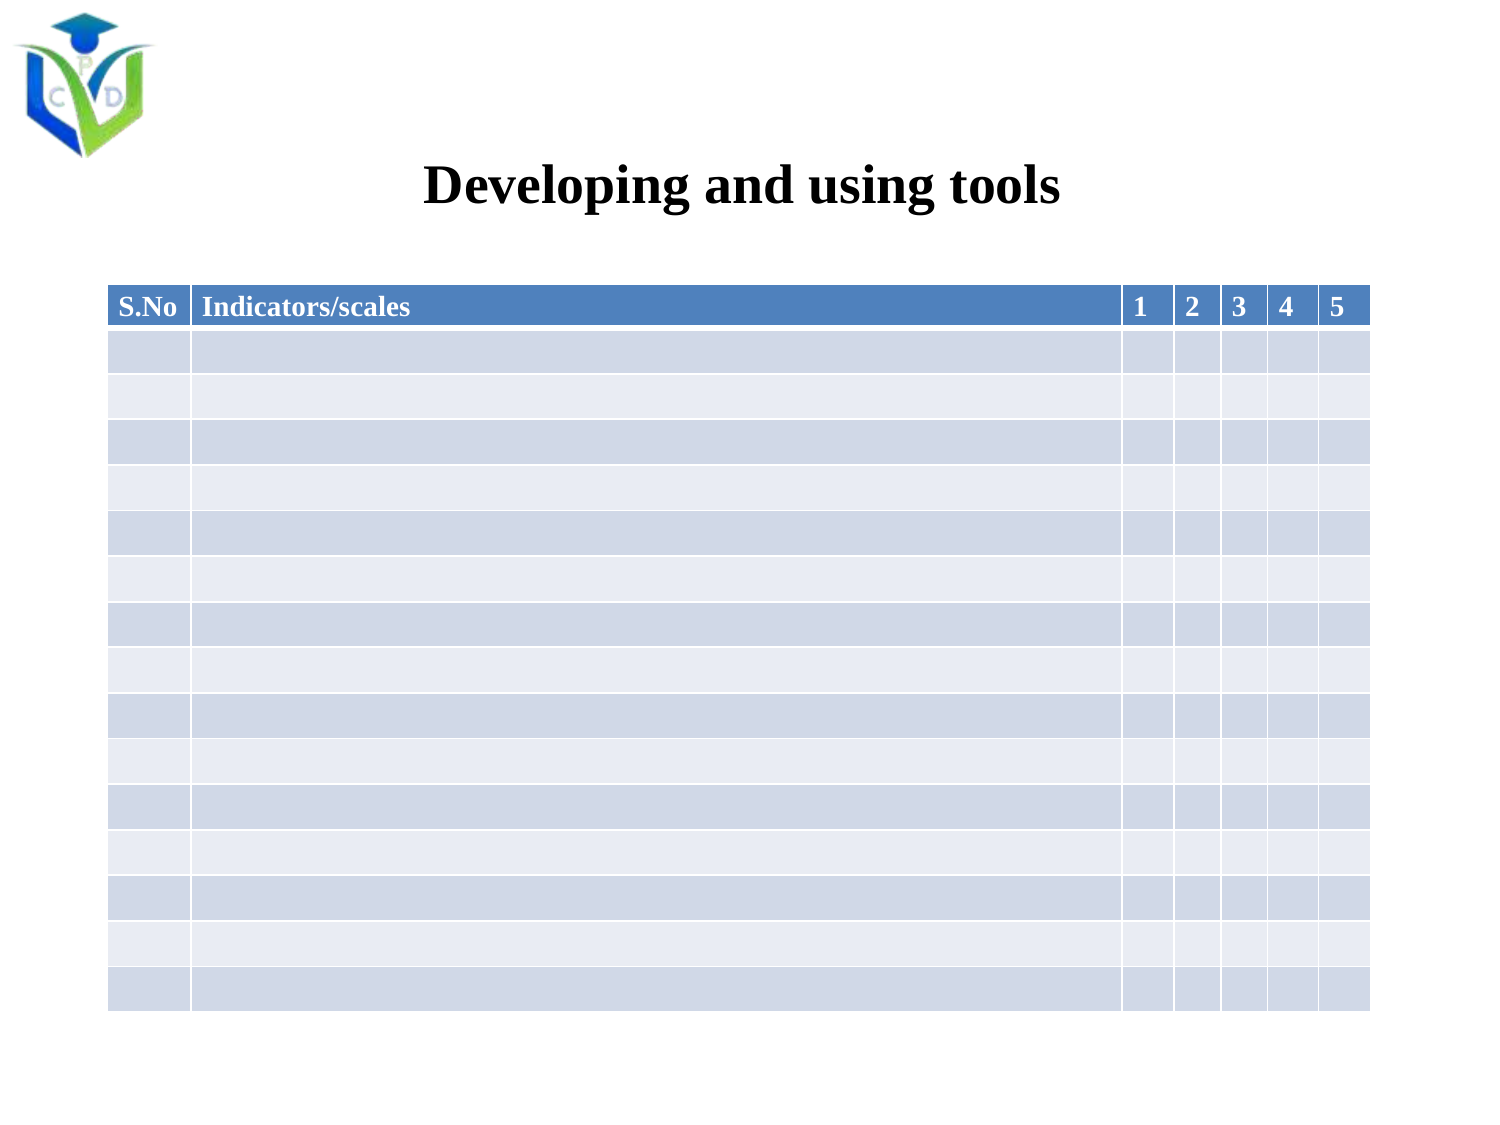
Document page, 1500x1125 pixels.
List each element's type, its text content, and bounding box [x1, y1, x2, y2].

table_cell [1123, 739, 1173, 783]
table_cell [1123, 831, 1173, 874]
table_cell [1123, 922, 1173, 966]
table_cell [1268, 557, 1318, 601]
table_cell [1175, 331, 1220, 373]
table_cell [1123, 603, 1173, 646]
table_cell [1222, 831, 1267, 874]
table_cell [108, 603, 190, 646]
table_cell [108, 831, 190, 874]
table_cell [1123, 511, 1173, 555]
table_cell [1123, 785, 1173, 829]
table_cell [1268, 511, 1318, 555]
table_cell [192, 694, 1121, 738]
table_cell [1319, 739, 1370, 783]
table_header S.No [108, 285, 190, 325]
table_cell [1222, 466, 1267, 510]
table_cell [192, 603, 1121, 646]
table_cell [1175, 603, 1220, 646]
table_cell [1319, 876, 1370, 920]
table_cell [1123, 648, 1173, 692]
table_cell [1222, 876, 1267, 920]
table_cell [1175, 375, 1220, 418]
table_cell [1175, 922, 1220, 966]
table_cell [1222, 967, 1267, 1011]
picture [12, 12, 159, 158]
table_cell [1175, 831, 1220, 874]
table_header 1 [1123, 285, 1173, 325]
table_header 2 [1175, 285, 1220, 325]
table_cell [108, 375, 190, 418]
table_cell [1123, 967, 1173, 1011]
table_cell [1123, 876, 1173, 920]
table_header 4 [1268, 285, 1318, 325]
table_cell [108, 466, 190, 510]
table_cell [1222, 739, 1267, 783]
table_cell [108, 420, 190, 464]
table_cell [1268, 831, 1318, 874]
table_cell [108, 876, 190, 920]
table_cell [1175, 466, 1220, 510]
table_cell [1175, 511, 1220, 555]
table_cell [192, 466, 1121, 510]
table_cell [108, 739, 190, 783]
table_cell [1319, 375, 1370, 418]
table_cell [1222, 331, 1267, 373]
table_cell [1175, 694, 1220, 738]
table_cell [1123, 466, 1173, 510]
table_cell [1222, 694, 1267, 738]
table_cell [1268, 331, 1318, 373]
table_cell [192, 420, 1121, 464]
table_header 5 [1319, 285, 1370, 325]
table_cell [1222, 648, 1267, 692]
table_cell [1319, 557, 1370, 601]
table_cell [192, 785, 1121, 829]
table_cell [1268, 922, 1318, 966]
table_cell [1175, 739, 1220, 783]
table_cell [1319, 831, 1370, 874]
table_cell [1123, 557, 1173, 601]
title Developing and using tools [140, 139, 1360, 222]
table_cell [1319, 466, 1370, 510]
table_cell [192, 876, 1121, 920]
table_cell [1222, 603, 1267, 646]
table_cell [1175, 648, 1220, 692]
table_cell [1175, 420, 1220, 464]
table_cell [108, 331, 190, 373]
table_cell [1123, 331, 1173, 373]
table_cell [1319, 331, 1370, 373]
table_cell [108, 967, 190, 1011]
table_cell [1319, 785, 1370, 829]
table_cell [1175, 967, 1220, 1011]
table_cell [1268, 739, 1318, 783]
table_cell [1175, 557, 1220, 601]
table_cell [1123, 375, 1173, 418]
table_cell [1268, 648, 1318, 692]
table_cell [1268, 466, 1318, 510]
table_cell [192, 739, 1121, 783]
table_cell [192, 331, 1121, 373]
table_header Indicators/scales [192, 285, 1121, 325]
table_cell [1319, 694, 1370, 738]
table_cell [1319, 511, 1370, 555]
table_cell [1319, 967, 1370, 1011]
table_cell [108, 922, 190, 966]
table_cell [1222, 511, 1267, 555]
table_cell [1175, 876, 1220, 920]
table_cell [108, 648, 190, 692]
table_cell [108, 511, 190, 555]
table_cell [192, 511, 1121, 555]
table_cell [1268, 694, 1318, 738]
table_cell [1222, 785, 1267, 829]
table_cell [192, 375, 1121, 418]
table_cell [108, 785, 190, 829]
table_header 3 [1222, 285, 1267, 325]
table_cell [192, 648, 1121, 692]
table_cell [1268, 876, 1318, 920]
table_cell [1222, 420, 1267, 464]
table_cell [1268, 967, 1318, 1011]
table_cell [192, 922, 1121, 966]
table_cell [1268, 785, 1318, 829]
table_cell [108, 694, 190, 738]
table_cell [1268, 603, 1318, 646]
table_cell [192, 557, 1121, 601]
table_cell [1319, 648, 1370, 692]
table_cell [1319, 922, 1370, 966]
table_cell [1319, 420, 1370, 464]
table_cell [1123, 694, 1173, 738]
table_cell [108, 557, 190, 601]
table_cell [1222, 557, 1267, 601]
table_cell [1123, 420, 1173, 464]
table_cell [1268, 420, 1318, 464]
table_cell [1222, 922, 1267, 966]
table_cell [192, 831, 1121, 874]
table_cell [1319, 603, 1370, 646]
table_cell [1222, 375, 1267, 418]
table_cell [192, 967, 1121, 1011]
table_cell [1175, 785, 1220, 829]
table_cell [1268, 375, 1318, 418]
